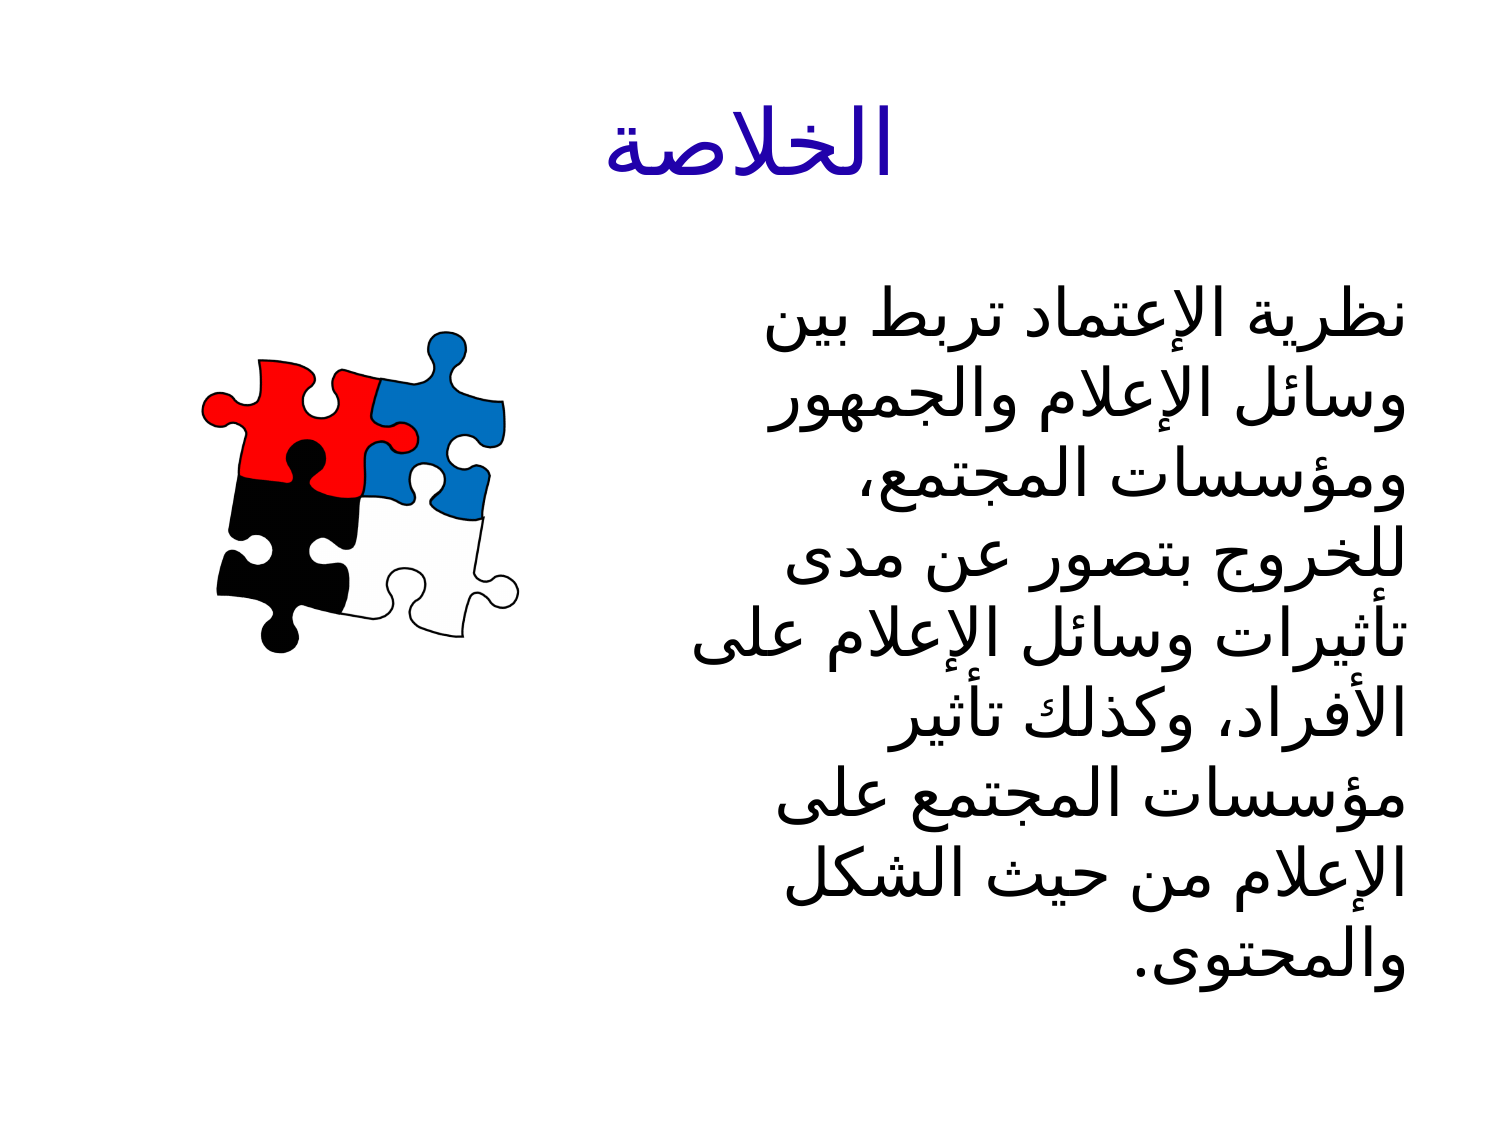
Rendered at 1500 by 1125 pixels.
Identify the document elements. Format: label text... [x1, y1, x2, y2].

title الخلاصة [75, 45, 1425, 233]
list نظرية الإعتماد تربط بين وسائل الإعلام والجمهور ومؤسسات المجتمع، للخروج بتصور عن مدى تأثيرات وسائل الإعلام على الأفراد، وكذلك تأثير مؤسسات المجتمع على الإعلام من حيث الشكل والمحتوى. [631, 262, 1425, 1005]
picture [163, 292, 560, 691]
